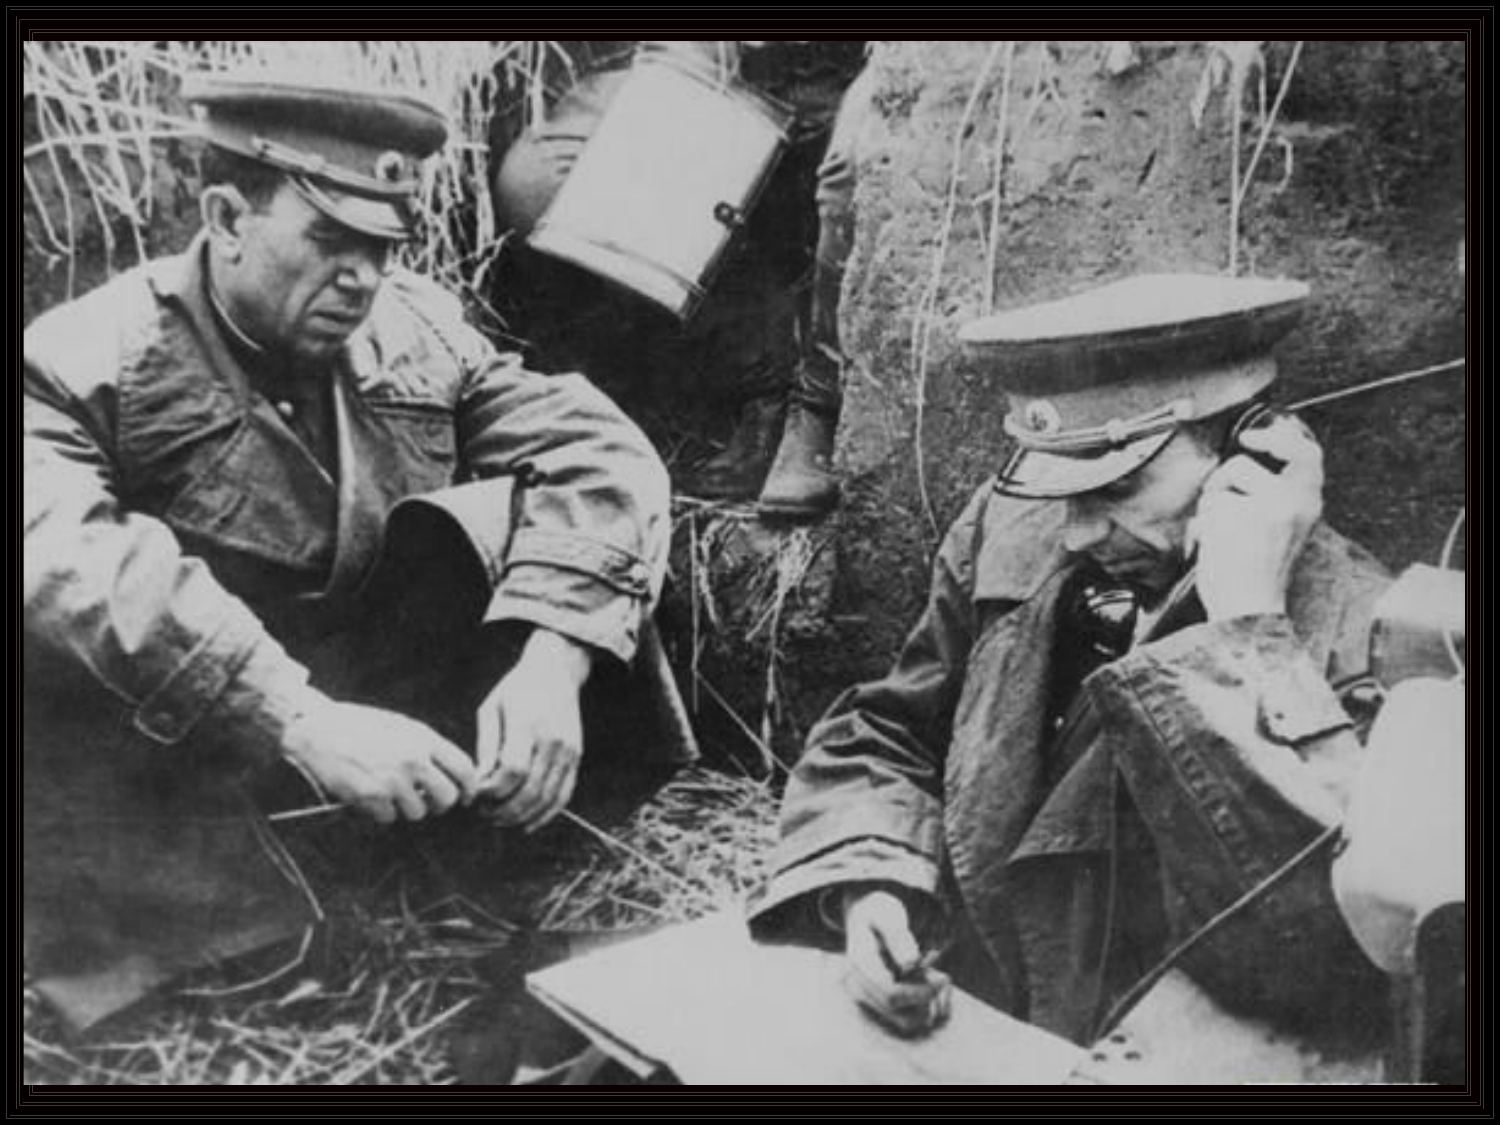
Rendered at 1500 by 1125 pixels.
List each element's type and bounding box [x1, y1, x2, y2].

picture [23, 41, 1466, 1085]
